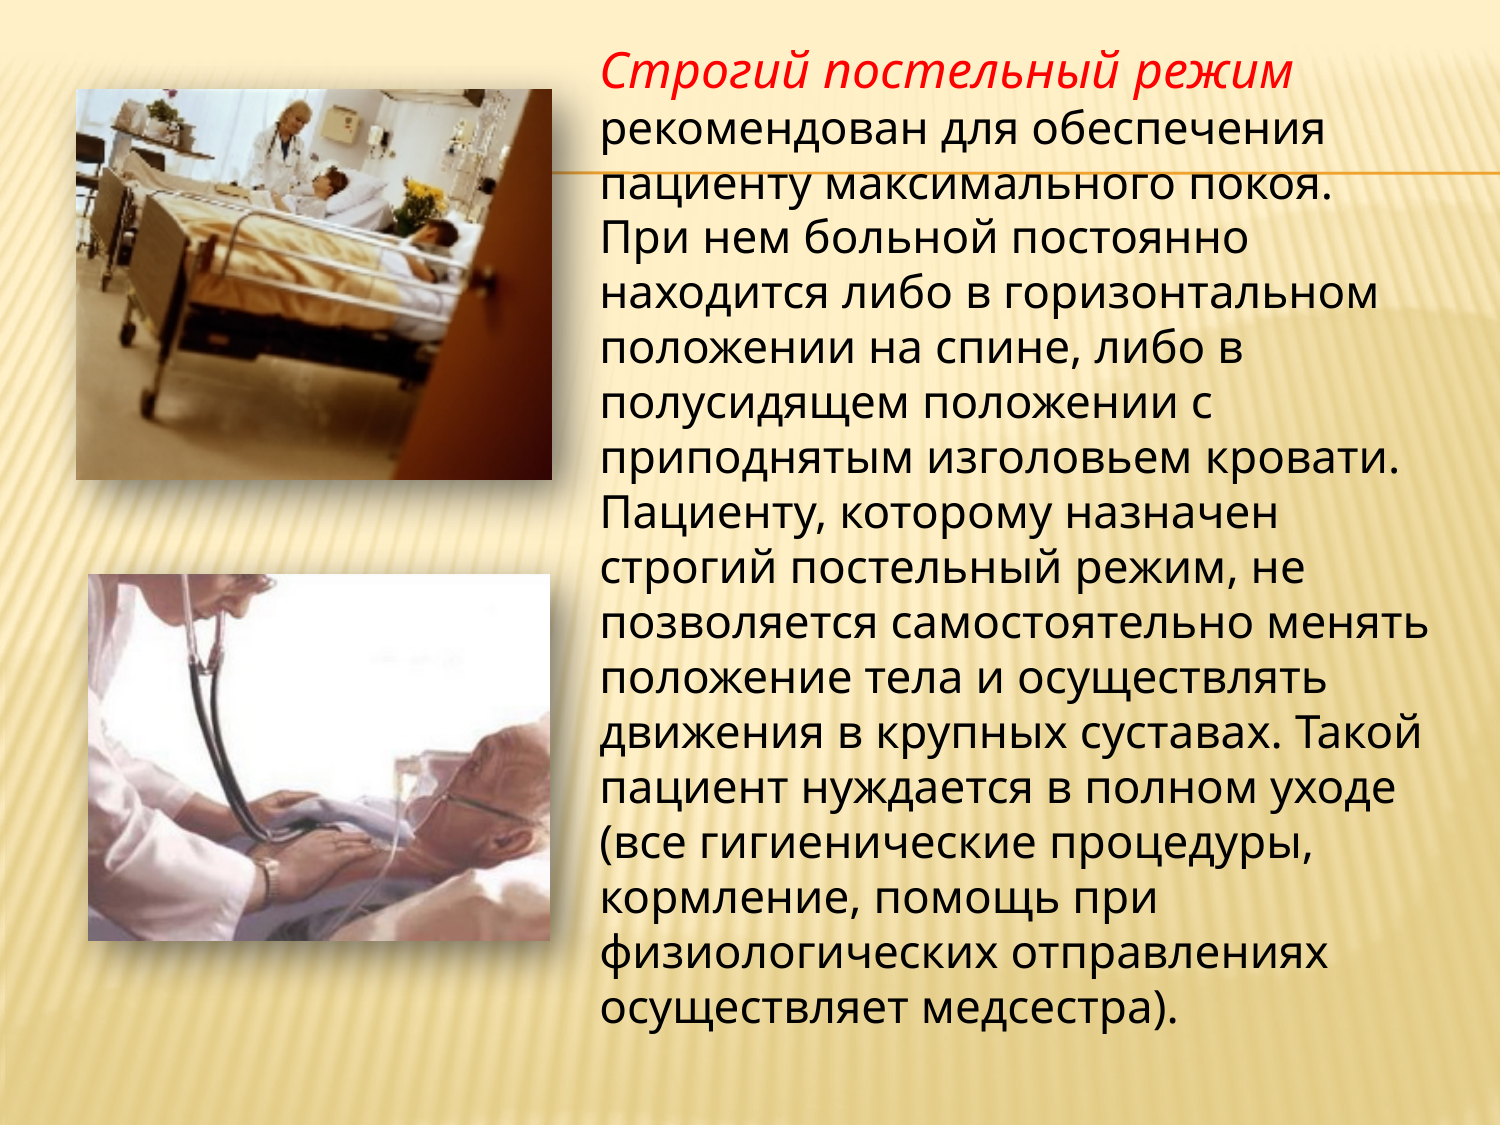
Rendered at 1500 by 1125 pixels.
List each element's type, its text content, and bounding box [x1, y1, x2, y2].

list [76, 89, 552, 481]
picture [88, 573, 550, 941]
text_box Строгий постельный режим рекомендован для обеспечения пациенту максимального покоя. При нем больной постоянно находится либо в горизонтальном положении на спине, либо в полусидящем положении с приподнятым изголовьем кровати. Пациенту, которому назначен строгий постельный режим, не позволяется самостоятельно менять положение тела и осуществлять движения в крупных суставах. Такой пациент нуждается в полном уходе (все гигиенические процедуры, кормление, помощь при физиологических отправлениях осуществляет медсестра). [584, 30, 1447, 1093]
